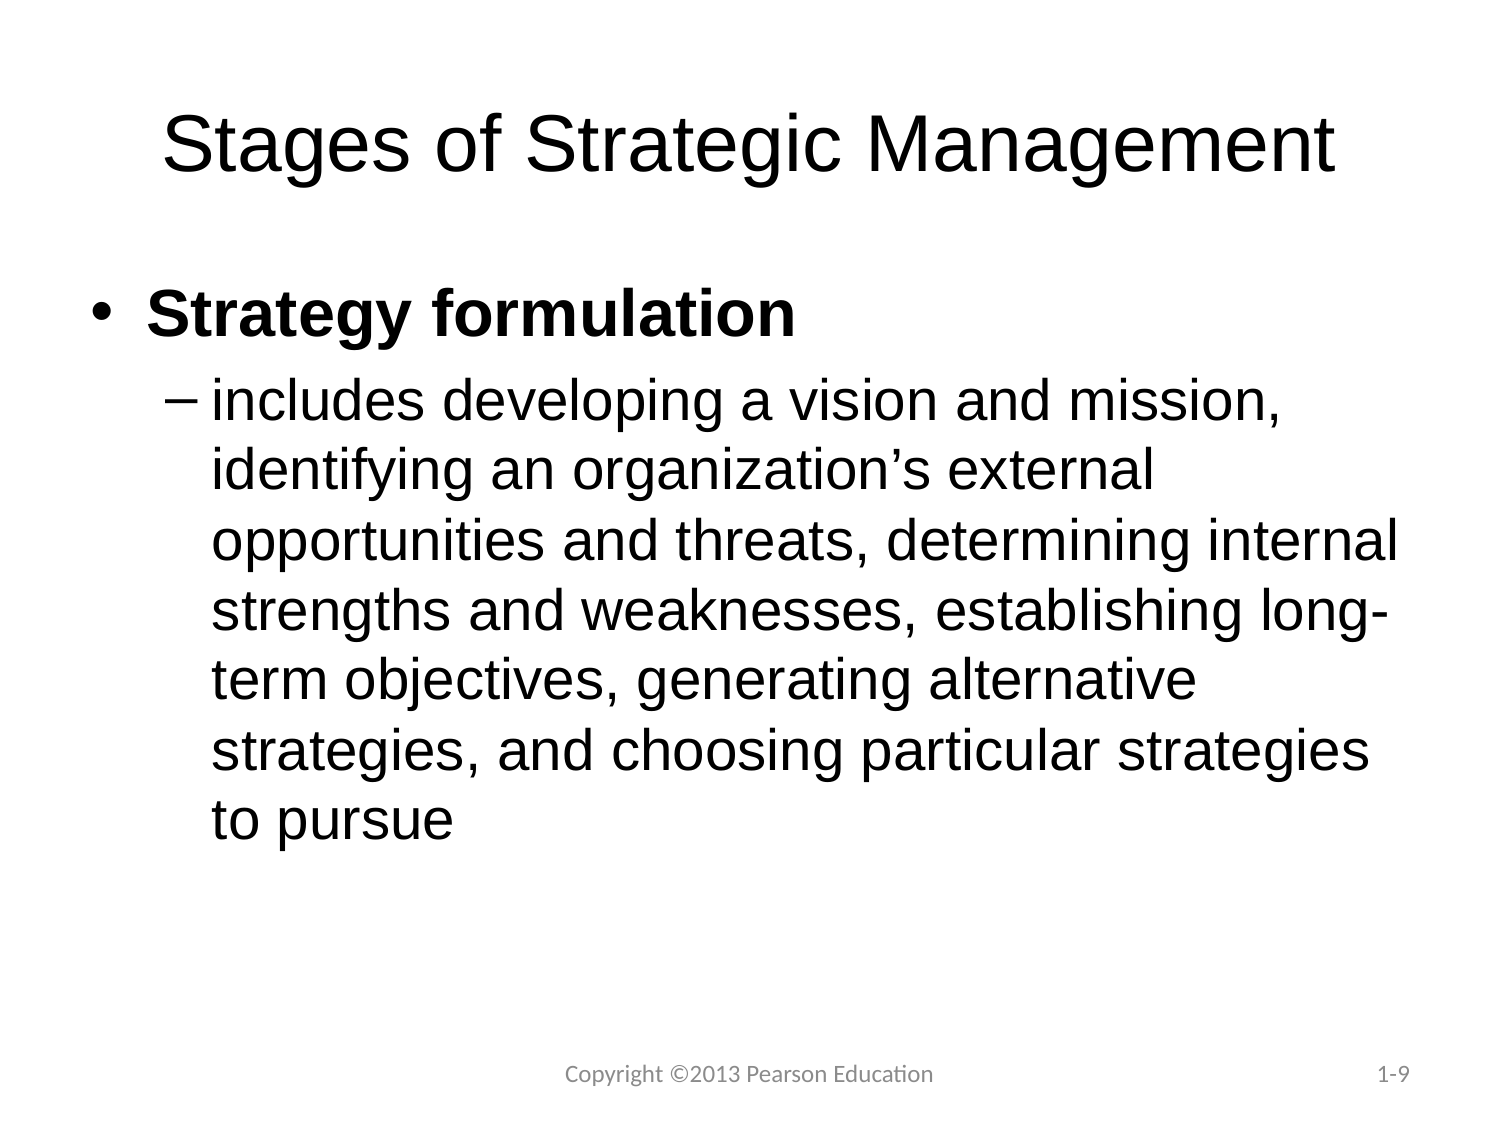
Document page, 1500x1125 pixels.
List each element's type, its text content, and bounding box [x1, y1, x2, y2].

list Strategy formulation includes developing a vision and mission, identifying an organization’s external opportunities and threats, determining internal strengths and weaknesses, establishing long-term objectives, generating alternative strategies, and choosing particular strategies to pursue [75, 262, 1425, 1005]
title Stages of Strategic Management [75, 45, 1425, 233]
footer Copyright ©2013 Pearson Education [512, 1042, 988, 1103]
slide_number 1-9 [1074, 1042, 1425, 1103]
